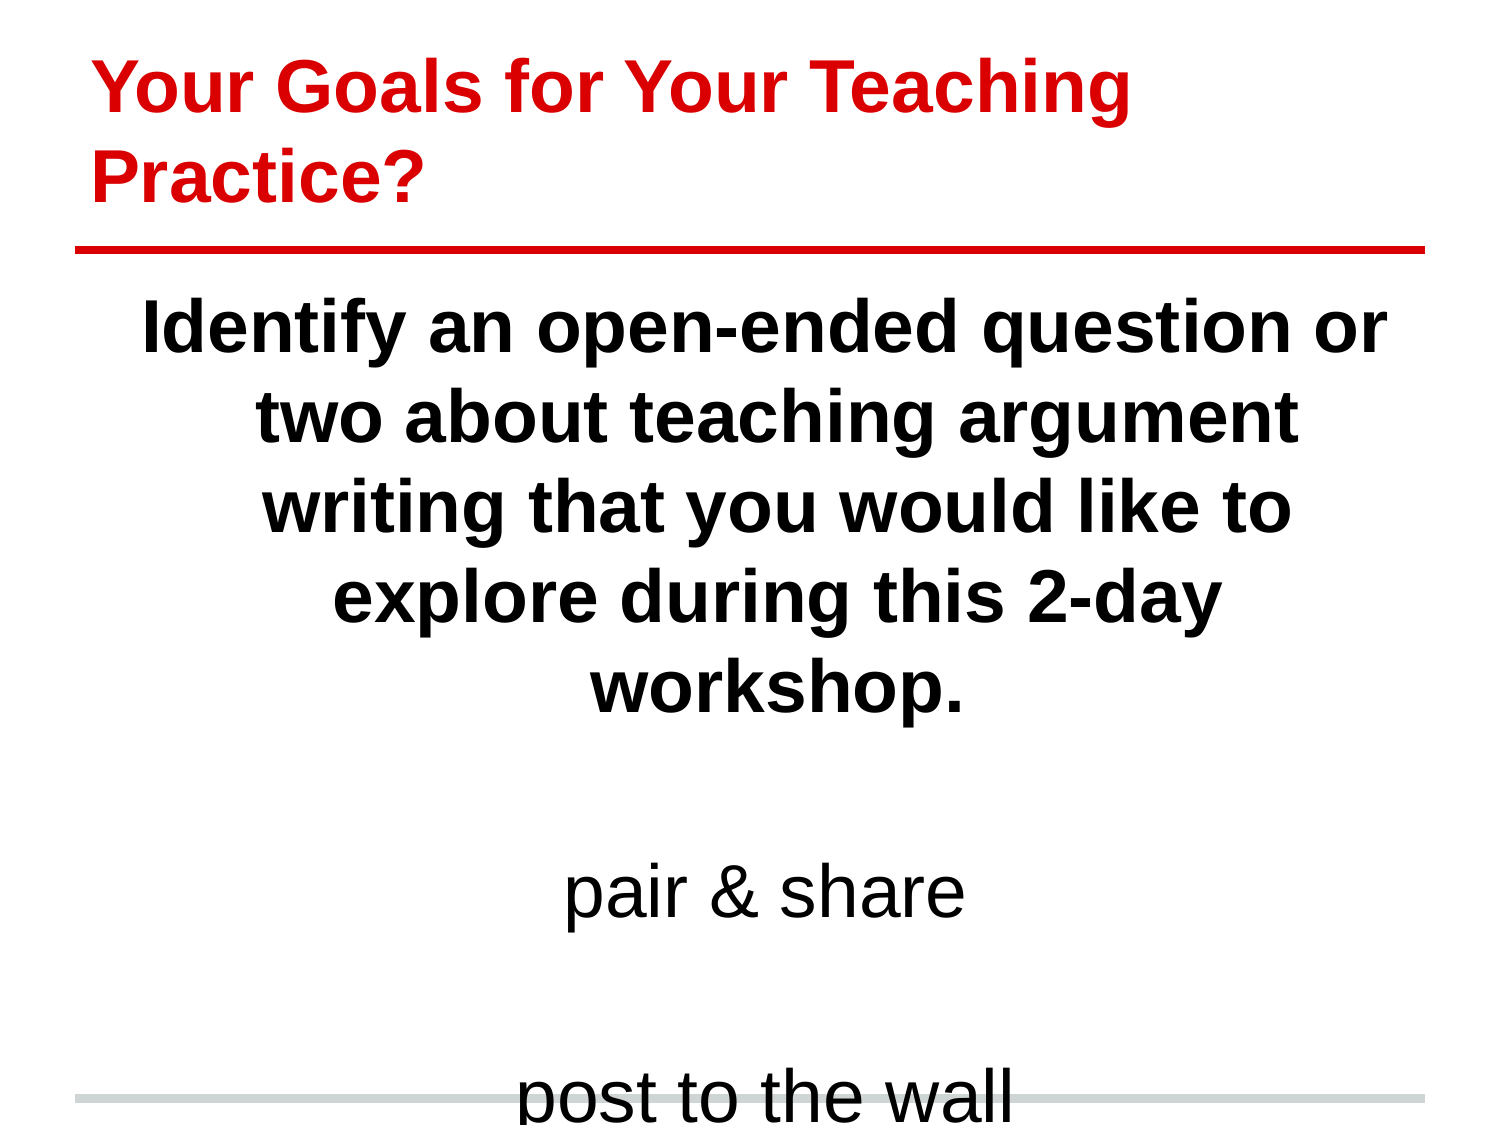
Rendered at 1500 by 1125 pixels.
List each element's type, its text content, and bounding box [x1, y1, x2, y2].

title Your Goals for Your Teaching Practice? [75, 45, 1425, 233]
list Identify an open-ended question or two about teaching argument writing that you would like to explore during this 2-day workshop. pair & share post to the wall [75, 262, 1425, 1078]
